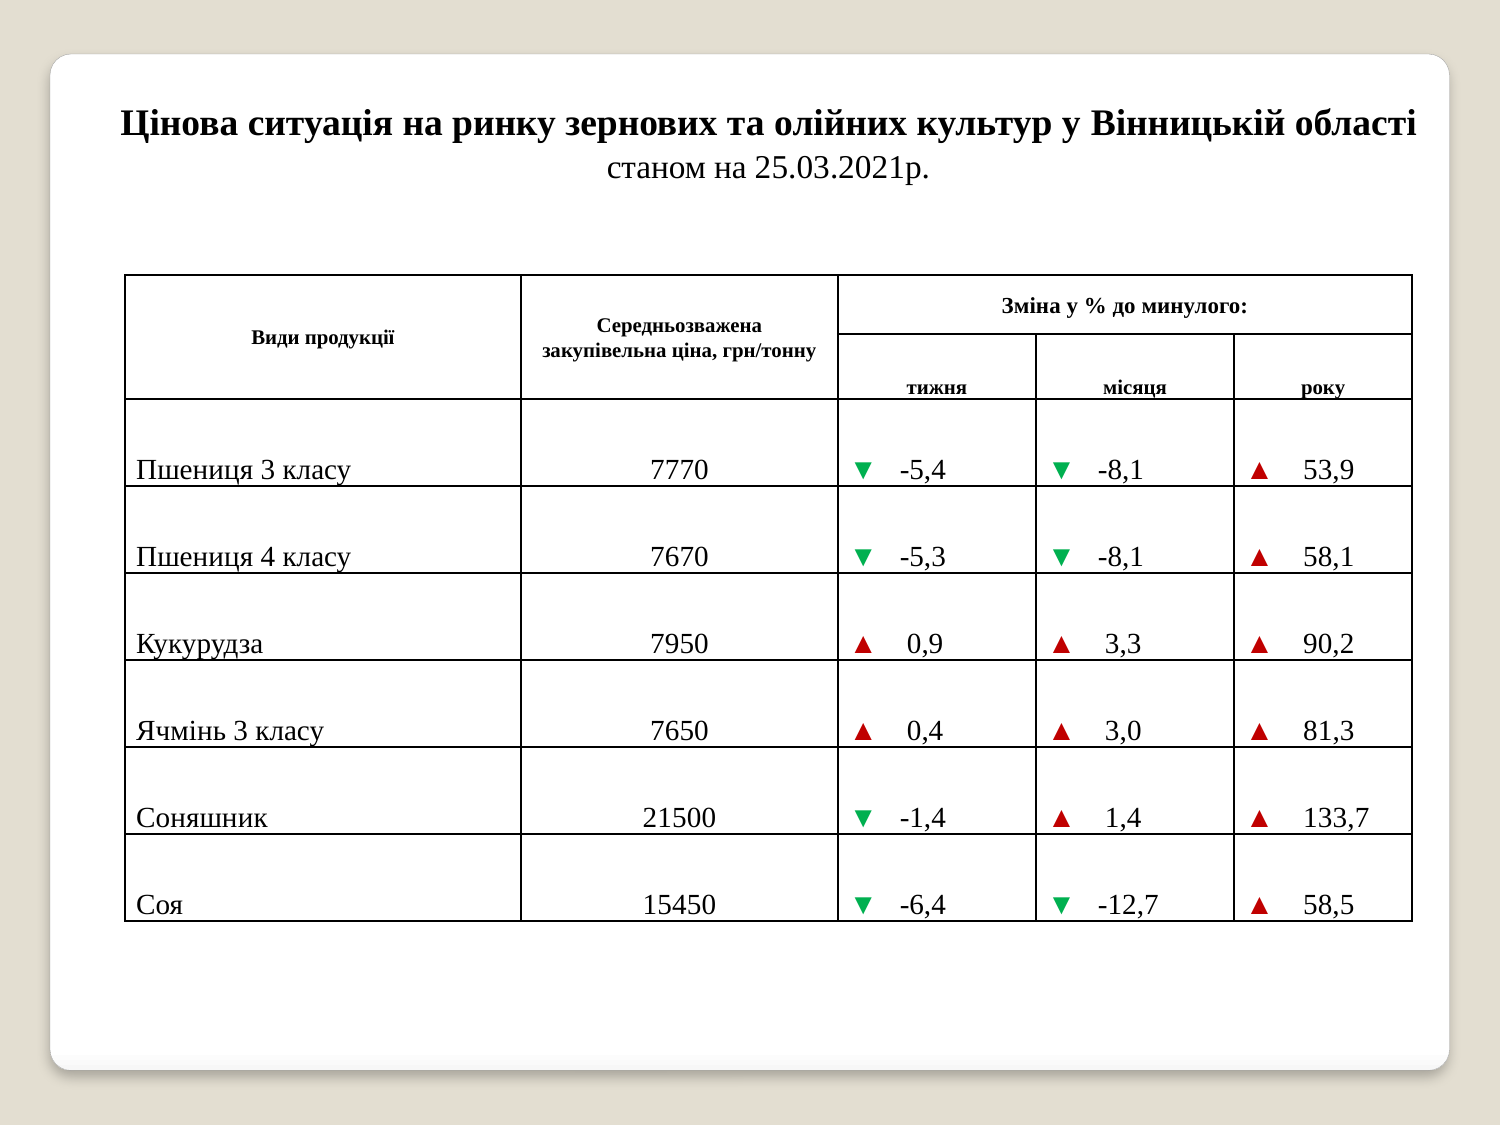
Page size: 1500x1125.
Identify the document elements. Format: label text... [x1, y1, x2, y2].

table_cell ▲ 133,7 [1235, 748, 1411, 833]
table_cell ▲ 3,0 [1037, 661, 1233, 746]
table_cell ▲ 3,3 [1037, 574, 1233, 659]
table_header Середньозважена закупівельна ціна, грн/тонну [522, 276, 837, 398]
table_cell року [1235, 335, 1411, 398]
table_cell ▼ -5,4 [839, 400, 1035, 485]
text_box Цінова ситуація на ринку зернових та олійних культур у Вінницькій області станом на 25.03.2021р. [87, 87, 1450, 193]
table_cell ▲ 81,3 [1235, 661, 1411, 746]
table_header Види продукції [126, 276, 520, 398]
table_cell Кукурудза [126, 574, 520, 659]
table_cell ▼ -6,4 [839, 835, 1035, 920]
table_cell 7670 [522, 487, 837, 572]
table_cell ▲ 0,9 [839, 574, 1035, 659]
table_cell 7950 [522, 574, 837, 659]
table_cell 7650 [522, 661, 837, 746]
table_cell ▲ 90,2 [1235, 574, 1411, 659]
table_cell 15450 [522, 835, 837, 920]
table_cell Соняшник [126, 748, 520, 833]
table_cell ▲ 0,4 [839, 661, 1035, 746]
table_header Зміна у % до минулого: [839, 276, 1411, 333]
table_cell ▼ -1,4 [839, 748, 1035, 833]
table_cell ▲ 58,1 [1235, 487, 1411, 572]
table_cell Пшениця 3 класу [126, 400, 520, 485]
table_cell тижня [839, 335, 1035, 398]
table_cell місяця [1037, 335, 1233, 398]
table_cell Пшениця 4 класу [126, 487, 520, 572]
table_cell ▲ 58,5 [1235, 835, 1411, 920]
table_cell ▼ -12,7 [1037, 835, 1233, 920]
table_cell ▼ -8,1 [1037, 400, 1233, 485]
table_cell ▼ -8,1 [1037, 487, 1233, 572]
table_cell ▼ -5,3 [839, 487, 1035, 572]
table_cell ▲ 53,9 [1235, 400, 1411, 485]
table_cell 7770 [522, 400, 837, 485]
table_cell Ячмінь 3 класу [126, 661, 520, 746]
table_cell 21500 [522, 748, 837, 833]
table_cell ▲ 1,4 [1037, 748, 1233, 833]
table_cell Соя [126, 835, 520, 920]
